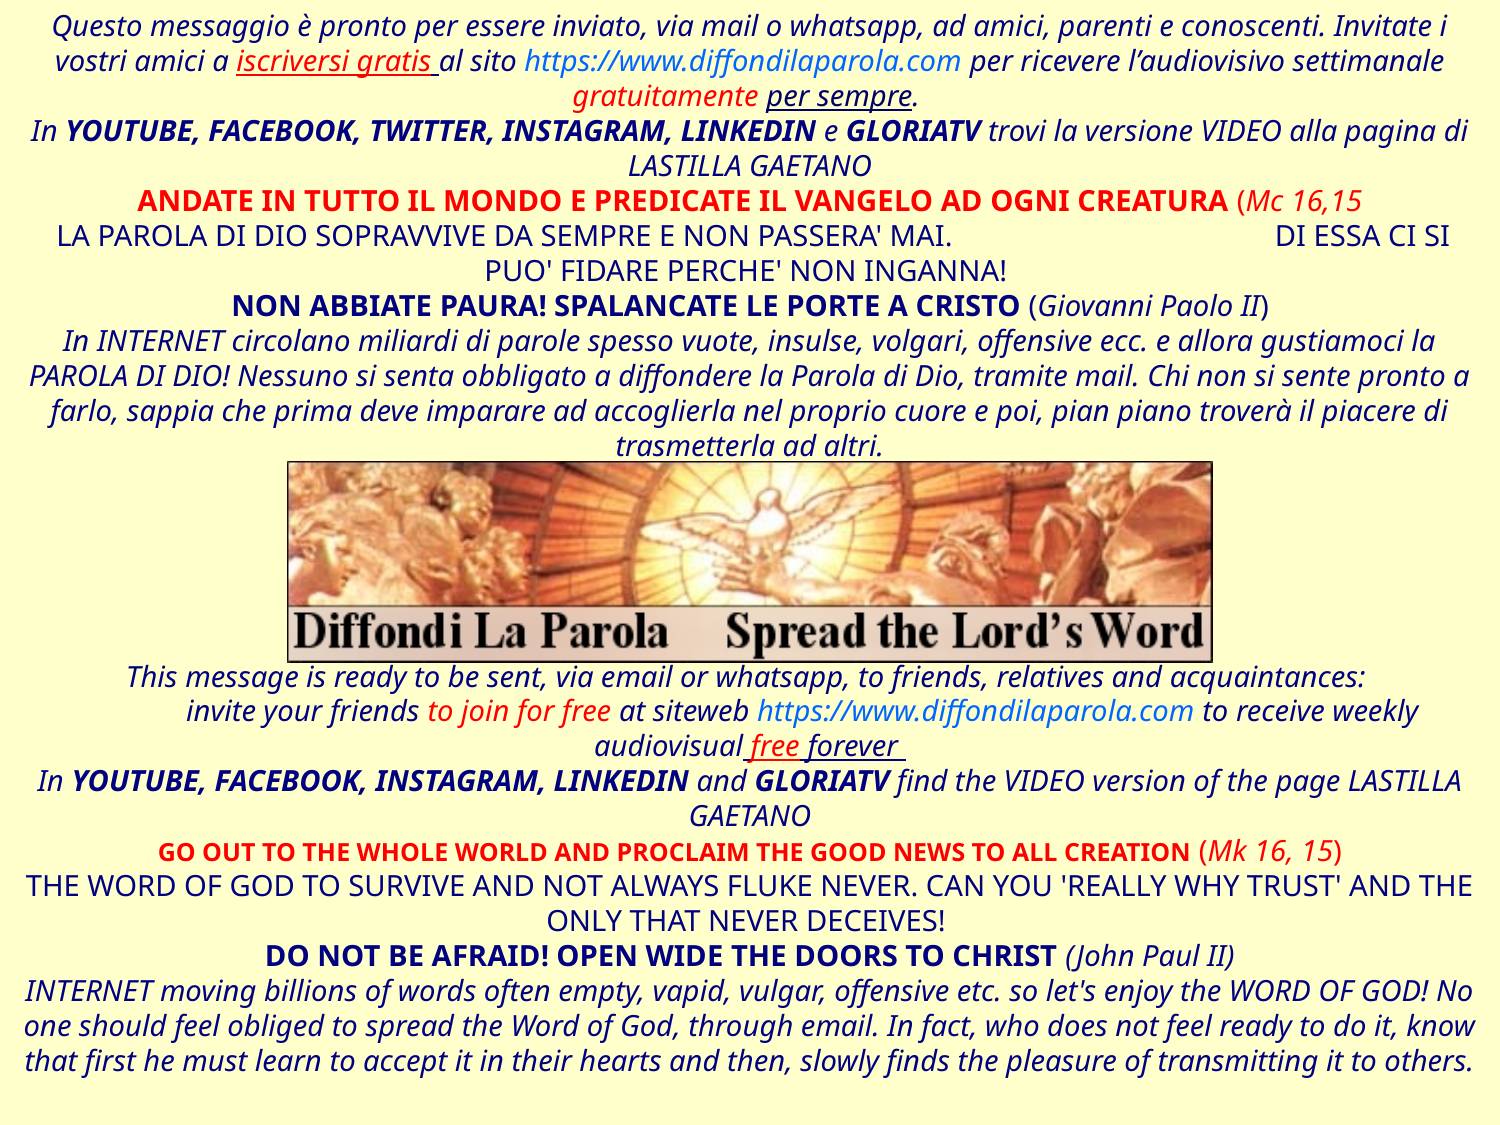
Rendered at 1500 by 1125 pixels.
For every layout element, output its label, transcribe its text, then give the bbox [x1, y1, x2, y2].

text_box Questo messaggio è pronto per essere inviato, via mail o whatsapp, ad amici, parenti e conoscenti. Invitate i vostri amici a iscriversi gratis al sito https://www.diffondilaparola.com per ricevere l’audiovisivo settimanale gratuitamente per sempre. In YOUTUBE, FACEBOOK, TWITTER, INSTAGRAM, LINKEDIN e GLORIATV trovi la versione VIDEO alla pagina di LASTILLA GAETANO ANDATE IN TUTTO IL MONDO E PREDICATE IL VANGELO AD OGNI CREATURA (Mc 16,15 LA PAROLA DI DIO SOPRAVVIVE DA SEMPRE E NON PASSERA' MAI. DI ESSA CI SI PUO' FIDARE PERCHE' NON INGANNA! NON ABBIATE PAURA! SPALANCATE LE PORTE A CRISTO (Giovanni Paolo II) In INTERNET circolano miliardi di parole spesso vuote, insulse, volgari, offensive ecc. e allora gustiamoci la PAROLA DI DIO! Nessuno si senta obbligato a diffondere la Parola di Dio, tramite mail. Chi non si sente pronto a farlo, sappia che prima deve imparare ad accoglierla nel proprio cuore e poi, pian piano troverà il piacere di trasmetterla ad altri. [0, 0, 1500, 470]
picture [287, 461, 1213, 663]
text_box This message is ready to be sent, via email or whatsapp, to friends, relatives and acquaintances: invite your friends to join for free at siteweb https://www.diffondilaparola.com to receive weekly audiovisual free forever In YOUTUBE, FACEBOOK, INSTAGRAM, LINKEDIN and GLORIATV find the VIDEO version of the page LASTILLA GAETANO GO OUT TO THE WHOLE WORLD AND PROCLAIM THE GOOD NEWS TO ALL CREATION (Mk 16, 15) THE WORD OF GOD TO SURVIVE AND NOT ALWAYS FLUKE NEVER. CAN YOU 'REALLY WHY TRUST' AND THE ONLY THAT NEVER DECEIVES! DO NOT BE AFRAID! OPEN WIDE THE DOORS TO CHRIST (John Paul II) INTERNET moving billions of words often empty, vapid, vulgar, offensive etc. so let's enjoy the WORD OF GOD! No one should feel obliged to spread the Word of God, through email. In fact, who does not feel ready to do it, know that first he must learn to accept it in their hearts and then, slowly finds the pleasure of transmitting it to others. [0, 650, 1500, 1085]
